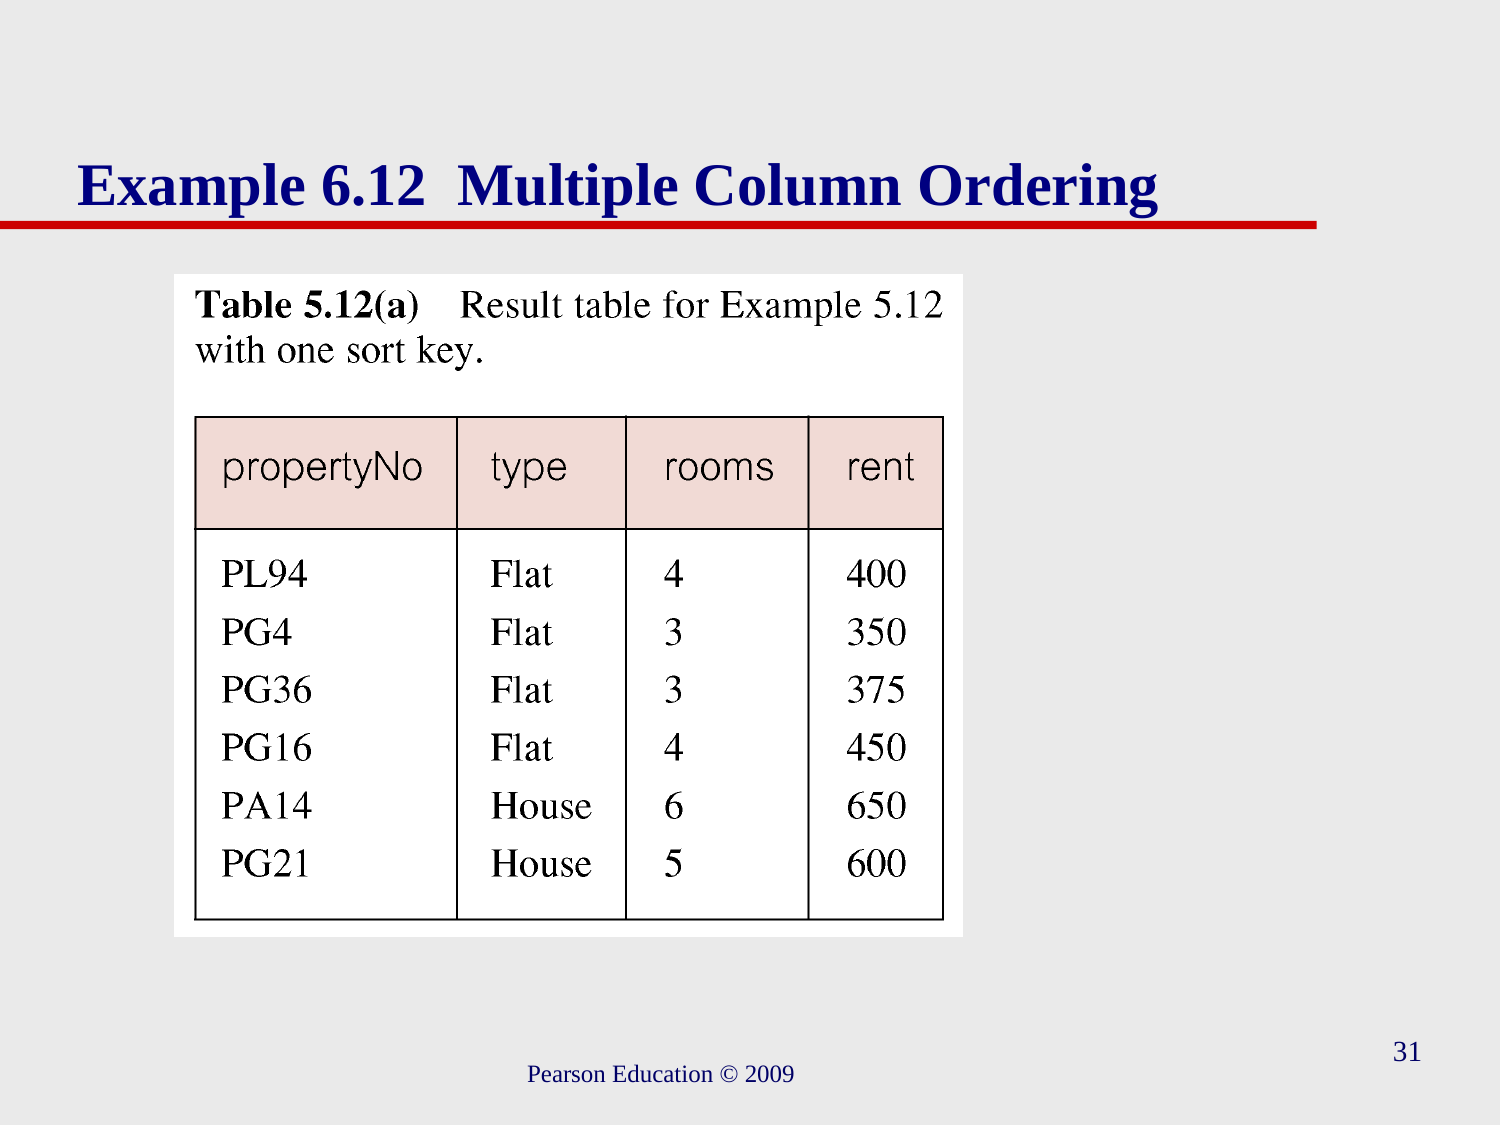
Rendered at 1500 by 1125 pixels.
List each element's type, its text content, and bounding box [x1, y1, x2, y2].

slide_number 31 [1124, 1012, 1438, 1088]
title Example 6.12 Multiple Column Ordering [62, 43, 1338, 226]
picture [174, 274, 963, 937]
text_box Pearson Education © 2009 [512, 1050, 1038, 1095]
